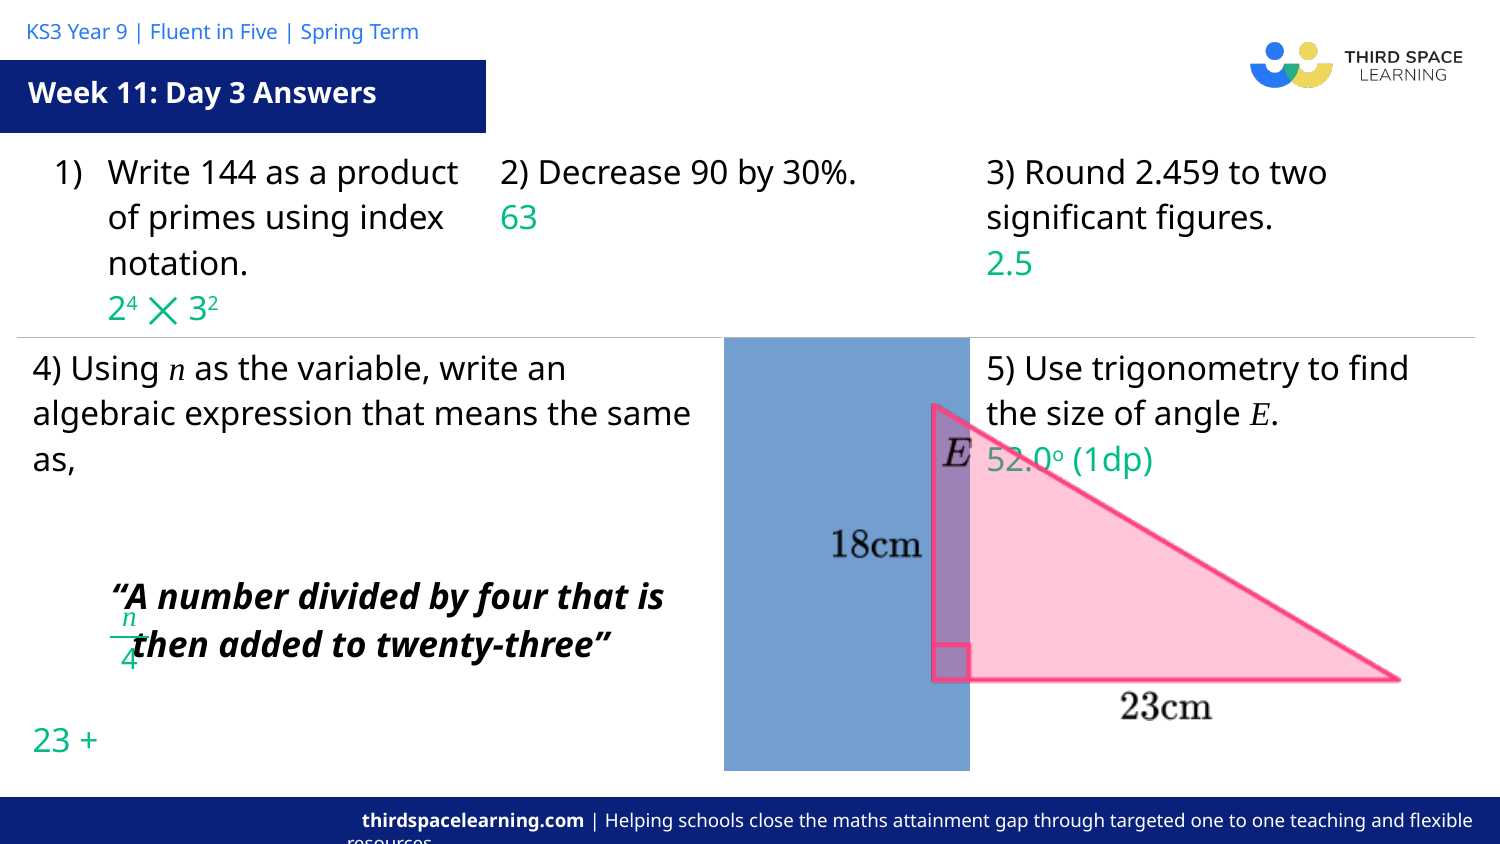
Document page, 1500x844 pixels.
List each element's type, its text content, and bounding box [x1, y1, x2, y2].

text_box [109, 597, 150, 677]
table_header Write 144 as a product of primes using index notation. 24 ⨉ 32 [19, 142, 484, 337]
table_cell 5) Use trigonometry to find the size of angle E. 52.0o (1dp) [972, 338, 1474, 770]
table_header 3) Round 2.459 to two significant figures. 2.5 [972, 142, 1474, 337]
picture [833, 403, 1401, 722]
text_box Week 11: Day 3 Answers [13, 59, 423, 125]
table_cell 4) Using n as the variable, write an algebraic expression that means the same as, “A number divided by four that is then added to twenty-three” 23 + [19, 338, 722, 770]
table_header 2) Decrease 90 by 30%. 63 [486, 142, 970, 337]
picture [1250, 33, 1465, 99]
